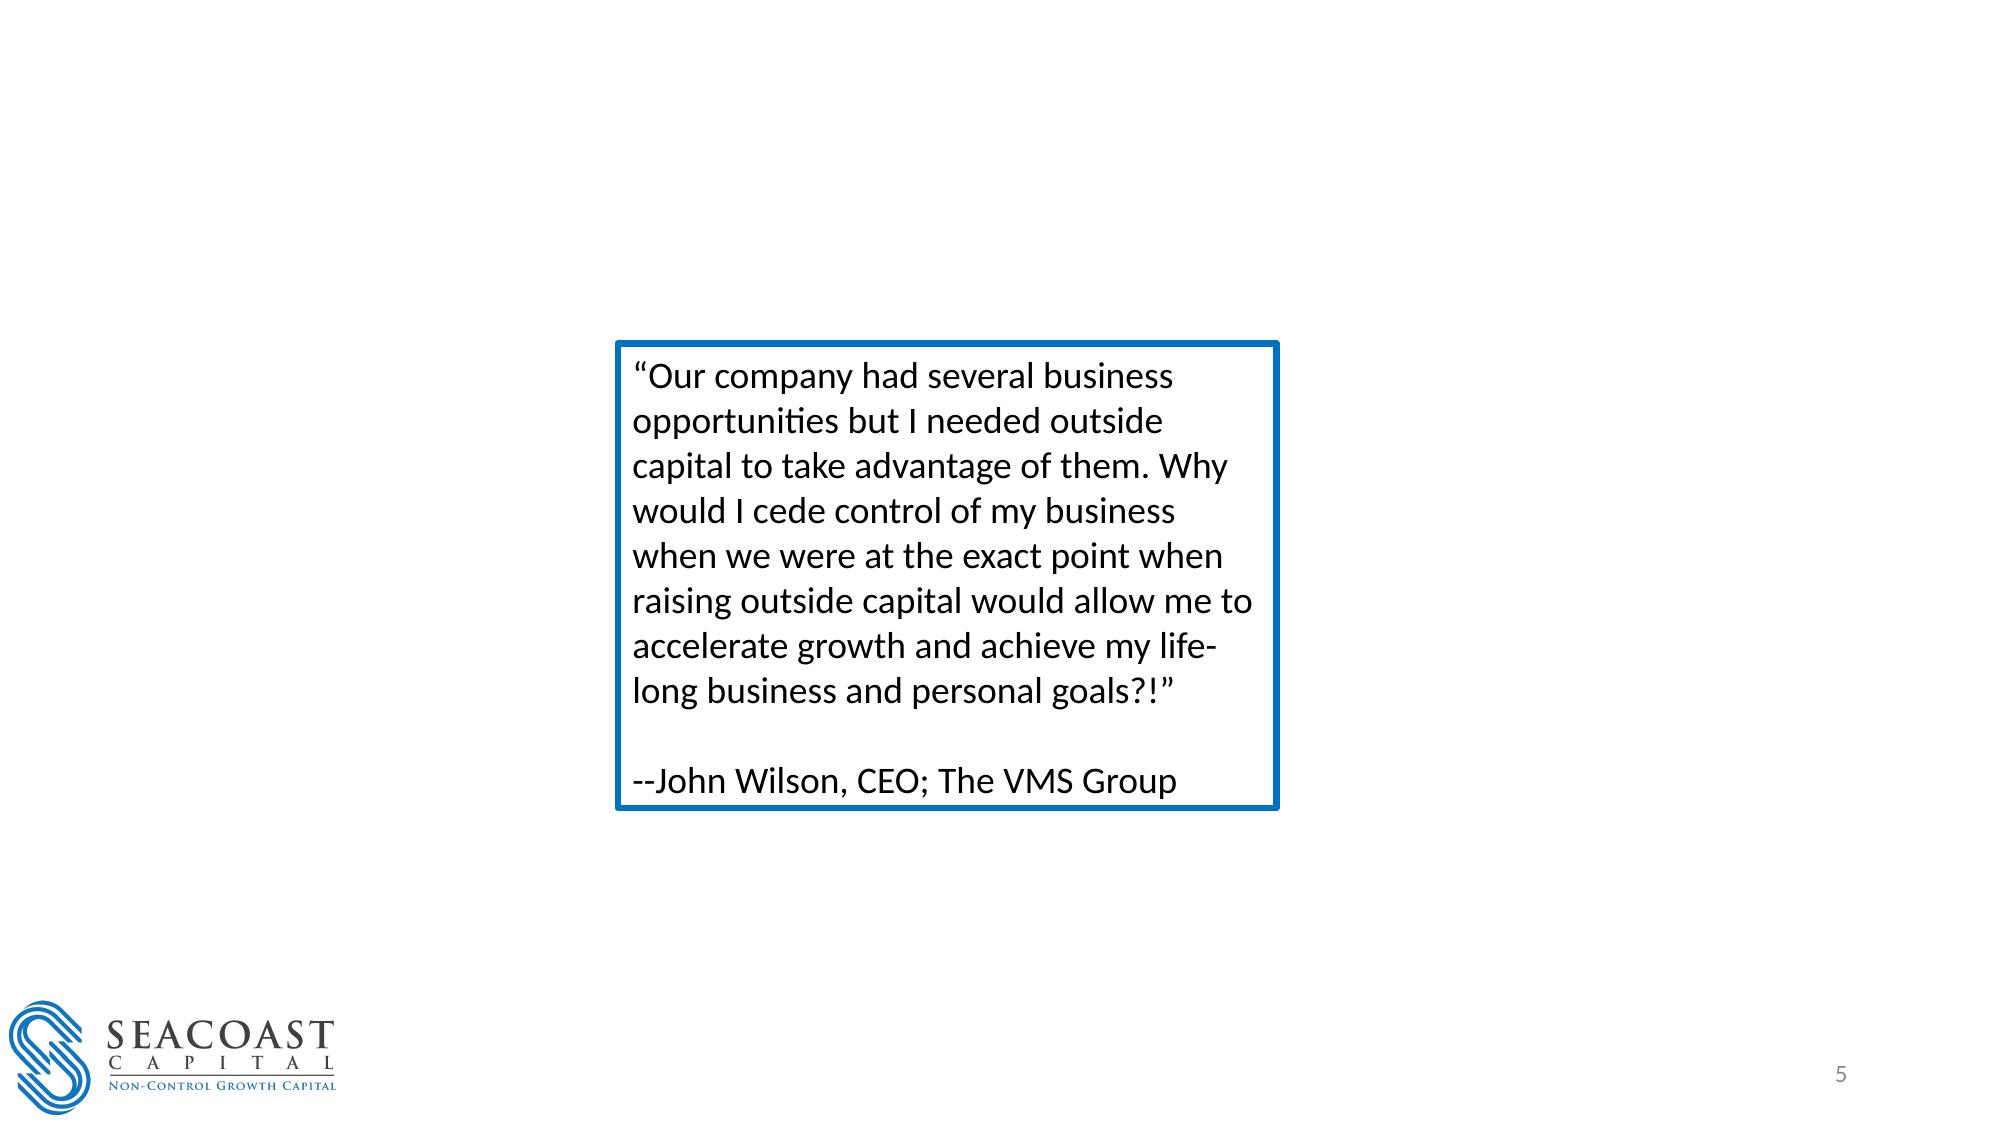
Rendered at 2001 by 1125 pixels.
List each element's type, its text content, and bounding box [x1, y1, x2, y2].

picture [7, 1000, 357, 1115]
slide_number 5 [1412, 1042, 1863, 1103]
text_box “Our company had several business opportunities but I needed outside capital to take advantage of them. Why would I cede control of my business when we were at the exact point when raising outside capital would allow me to accelerate growth and achieve my life-long business and personal goals?!” --John Wilson, CEO; The VMS Group [617, 343, 1277, 809]
